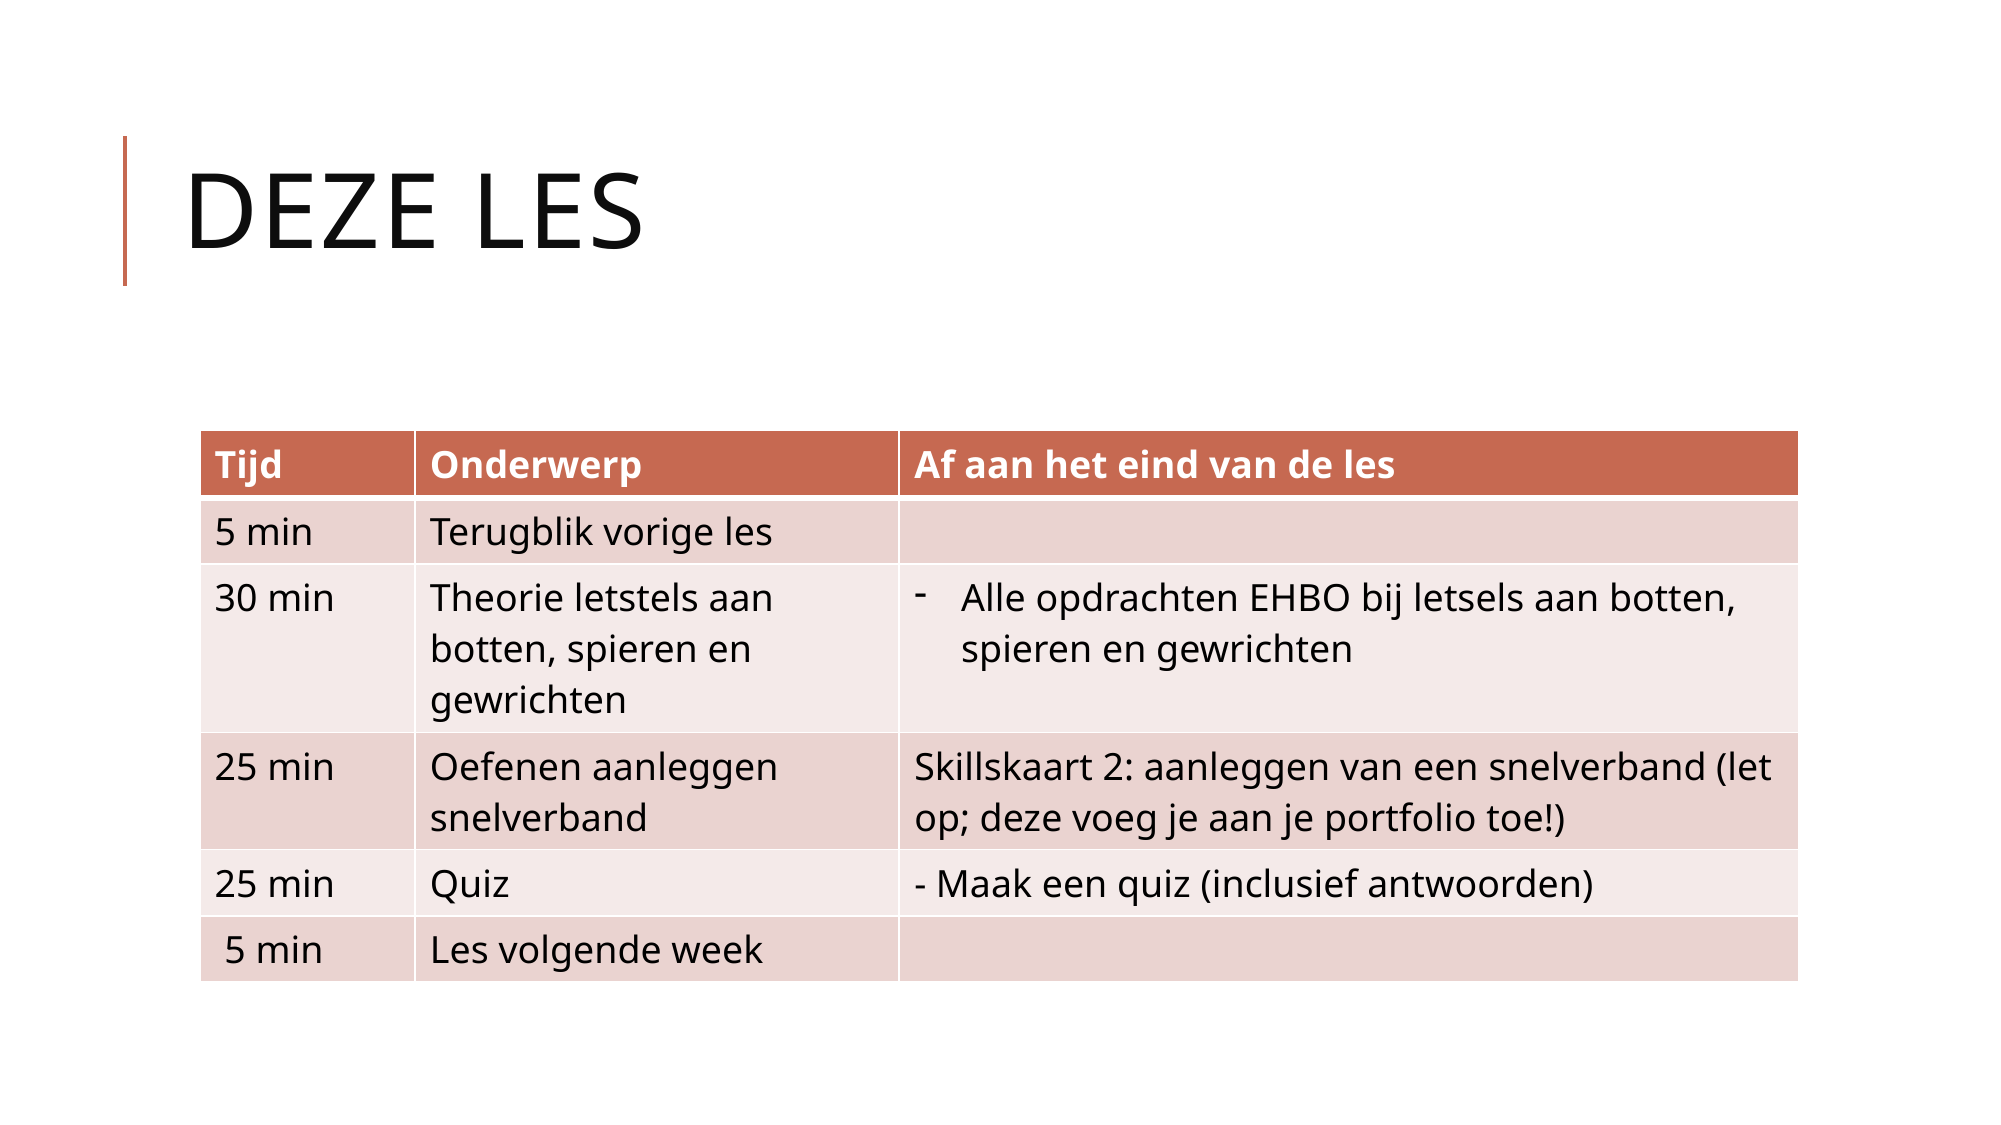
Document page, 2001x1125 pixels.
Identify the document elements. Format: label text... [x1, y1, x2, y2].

table_cell Quiz [416, 850, 898, 915]
table_header Onderwerp [416, 431, 898, 495]
table_header Af aan het eind van de les [900, 431, 1798, 495]
table_cell Theorie letstels aan botten, spieren en gewrichten [416, 565, 898, 732]
table_cell 5 min [201, 917, 414, 981]
table_cell 5 min [201, 501, 414, 563]
table_cell Terugblik vorige les [416, 501, 898, 563]
table_cell [900, 501, 1798, 563]
list [168, 375, 1763, 1035]
table_cell Skillskaart 2: aanleggen van een snelverband (let op; deze voeg je aan je portfolio toe!) [900, 733, 1798, 849]
table_cell 25 min [201, 850, 414, 915]
table_cell Les volgende week [416, 917, 898, 981]
table_cell Oefenen aanleggen snelverband [416, 733, 898, 849]
table_cell - Maak een quiz (inclusief antwoorden) [900, 850, 1798, 915]
table_cell [900, 917, 1798, 981]
table_cell 30 min [201, 565, 414, 732]
table_cell 25 min [201, 733, 414, 849]
title Deze les [168, 96, 1763, 342]
table_cell Alle opdrachten EHBO bij letsels aan botten, spieren en gewrichten [900, 565, 1798, 732]
table_header Tijd [201, 431, 414, 495]
